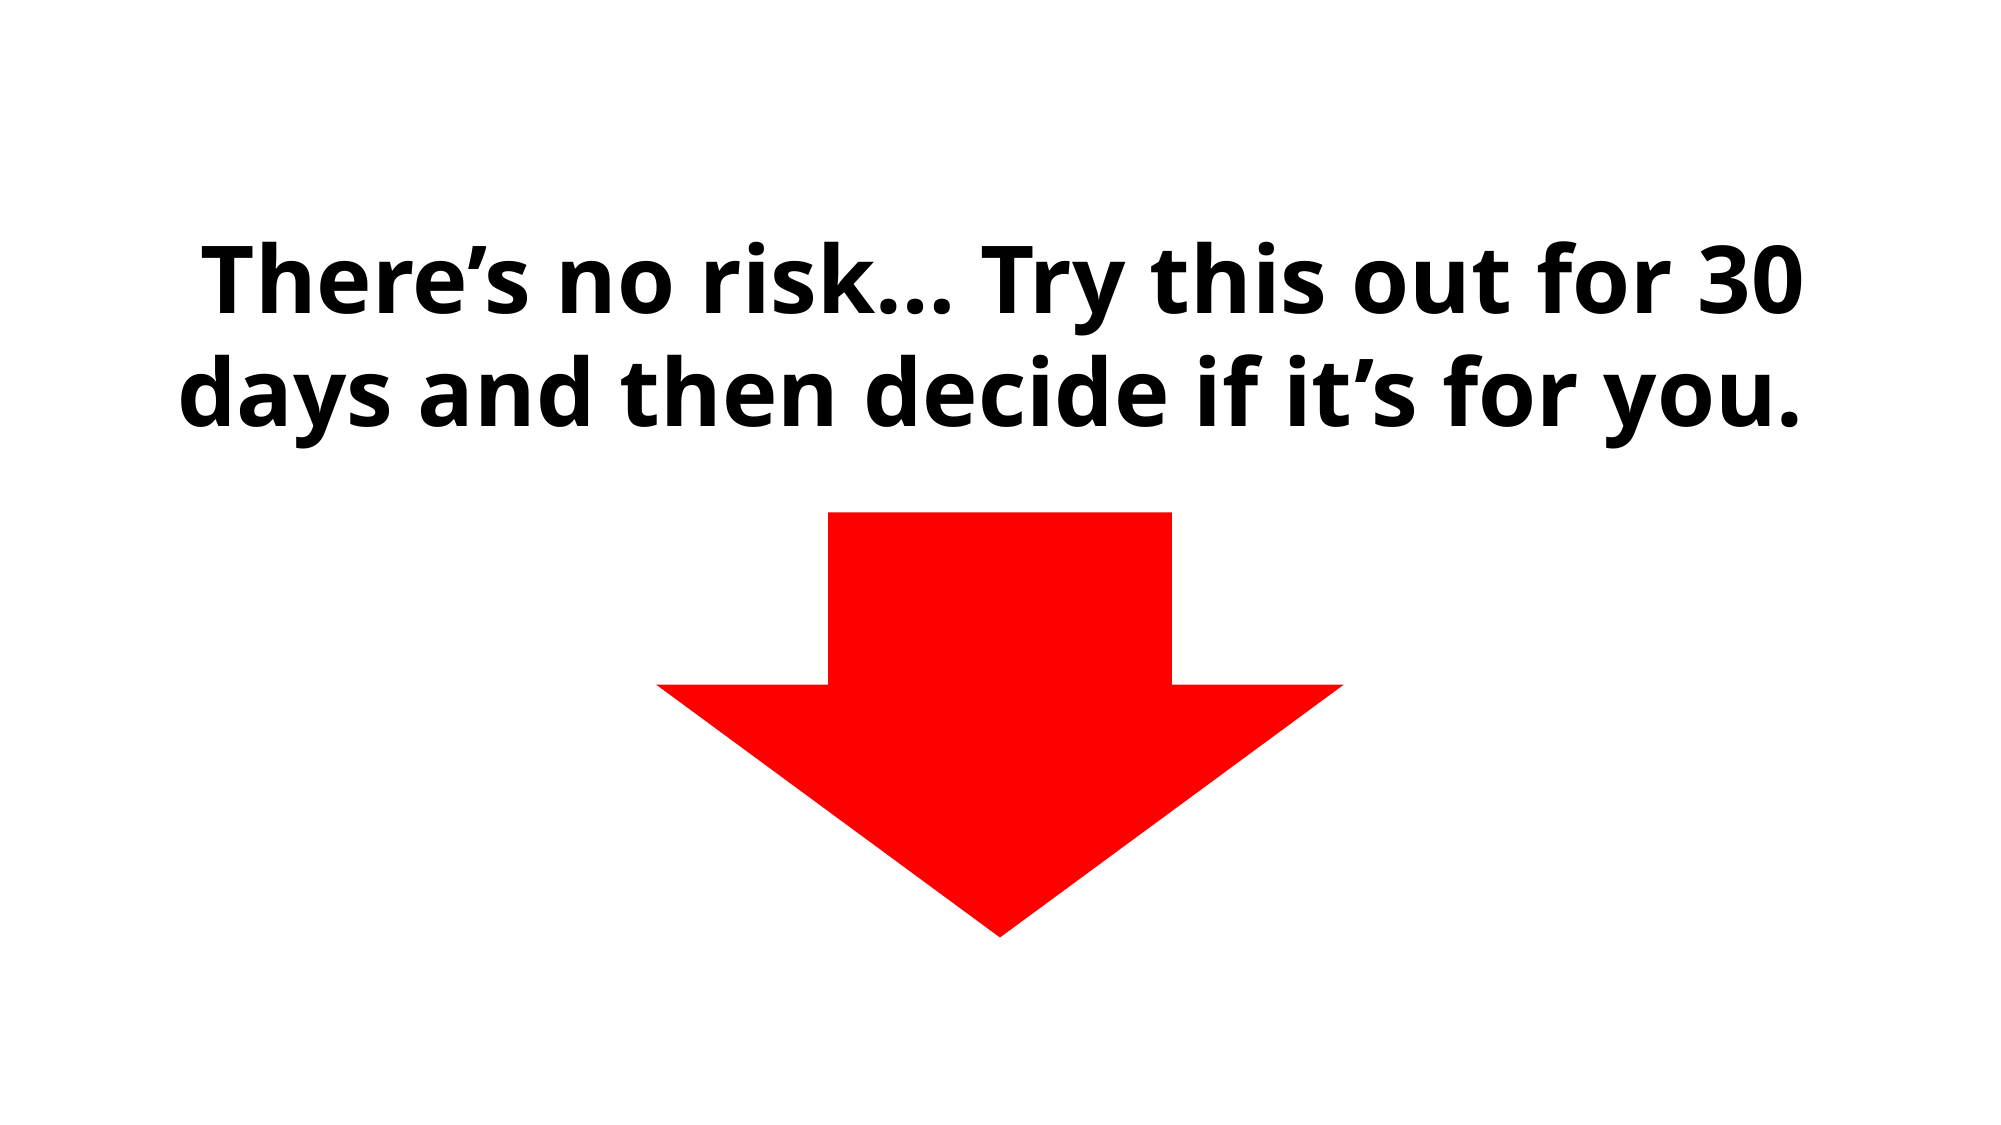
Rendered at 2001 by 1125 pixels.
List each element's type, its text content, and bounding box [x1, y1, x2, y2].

text_box [654, 510, 1346, 940]
text_box There’s no risk… Try this out for 30 days and then decide if it’s for you. [81, 212, 1925, 453]
